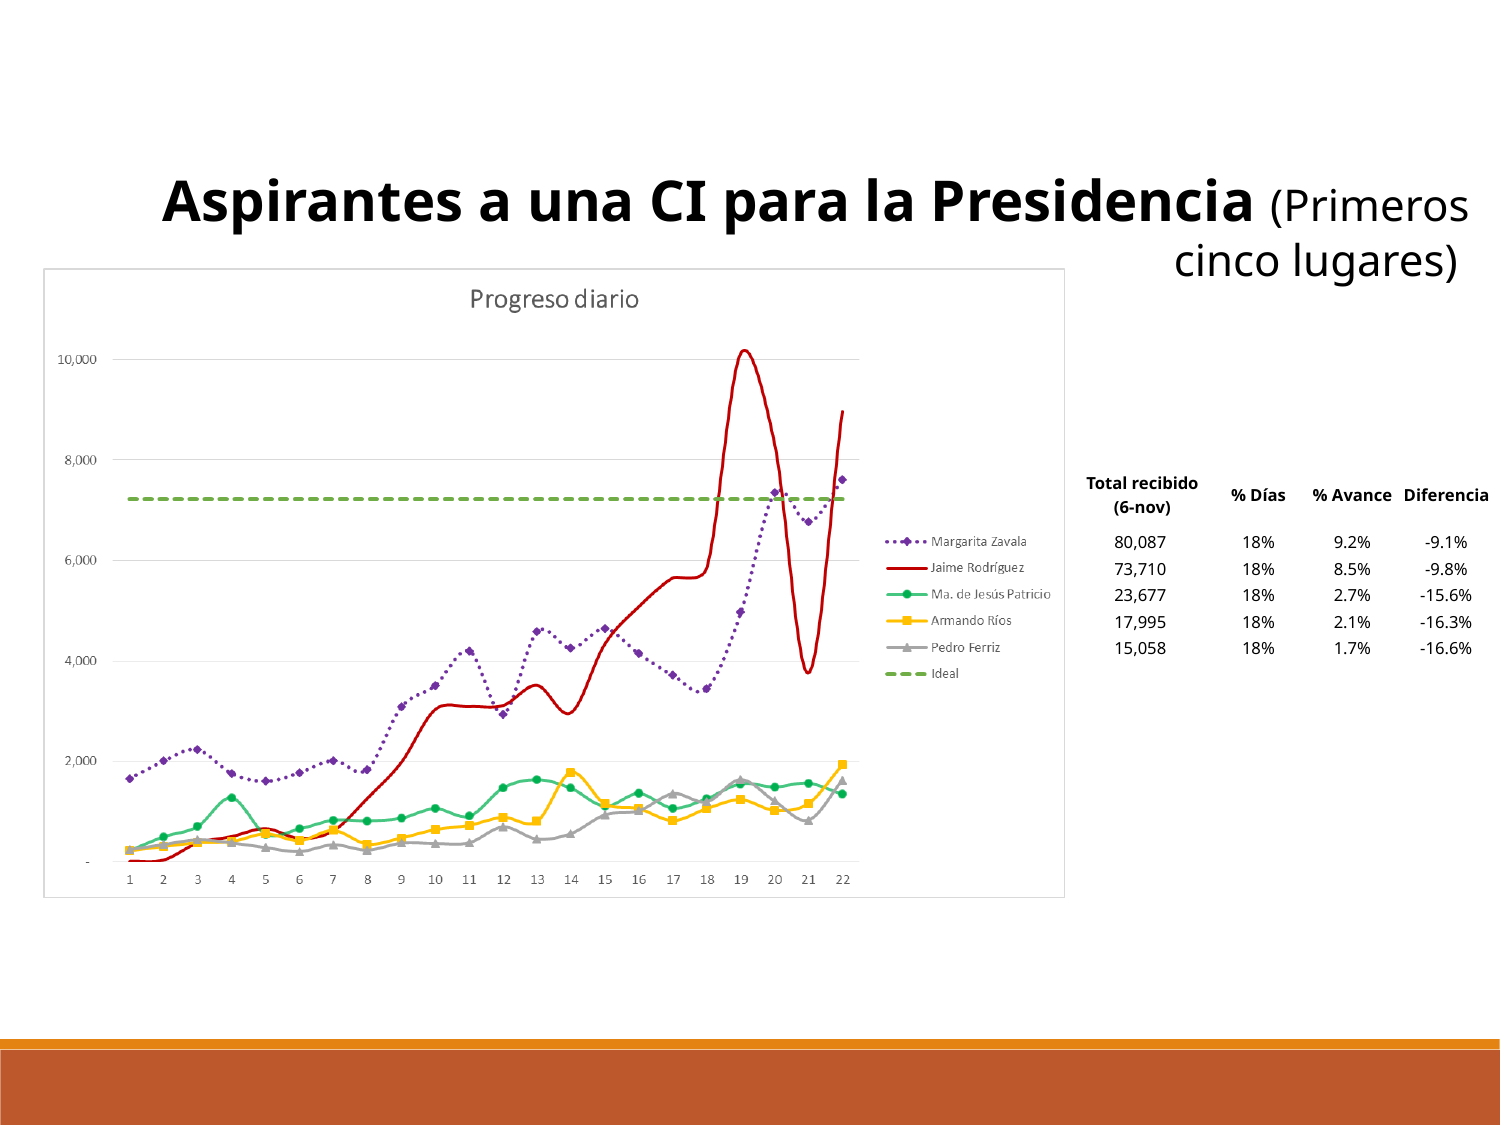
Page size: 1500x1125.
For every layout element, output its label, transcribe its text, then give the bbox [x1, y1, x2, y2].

table_cell 18% [1213, 582, 1305, 607]
table_cell -16.6% [1400, 636, 1493, 660]
table_cell 18% [1213, 609, 1305, 634]
table_cell -15.6% [1400, 582, 1493, 607]
table_cell 80,087 [1074, 529, 1211, 554]
table_cell 2.7% [1306, 582, 1399, 607]
text_box Aspirantes a una CI para la Presidencia (Primeros cinco lugares) [80, 157, 1485, 293]
table_cell 8.5% [1306, 556, 1399, 581]
table_cell 18% [1213, 636, 1305, 660]
table_cell 18% [1213, 556, 1305, 581]
table_cell 9.2% [1306, 529, 1399, 554]
table_cell -9.1% [1400, 529, 1493, 554]
table_header % Avance [1306, 462, 1399, 528]
table_cell -9.8% [1400, 556, 1493, 581]
table_cell 1.7% [1306, 636, 1399, 660]
picture [42, 268, 1065, 898]
table_cell 23,677 [1074, 582, 1211, 607]
table_cell 73,710 [1074, 556, 1211, 581]
table_header Total recibido (6-nov) [1074, 462, 1211, 528]
table_header Diferencia [1400, 462, 1493, 528]
table_cell 2.1% [1306, 609, 1399, 634]
table_header % Días [1213, 462, 1305, 528]
table_cell 18% [1213, 529, 1305, 554]
table_cell 17,995 [1074, 609, 1211, 634]
table_cell -16.3% [1400, 609, 1493, 634]
table_cell 15,058 [1074, 636, 1211, 660]
